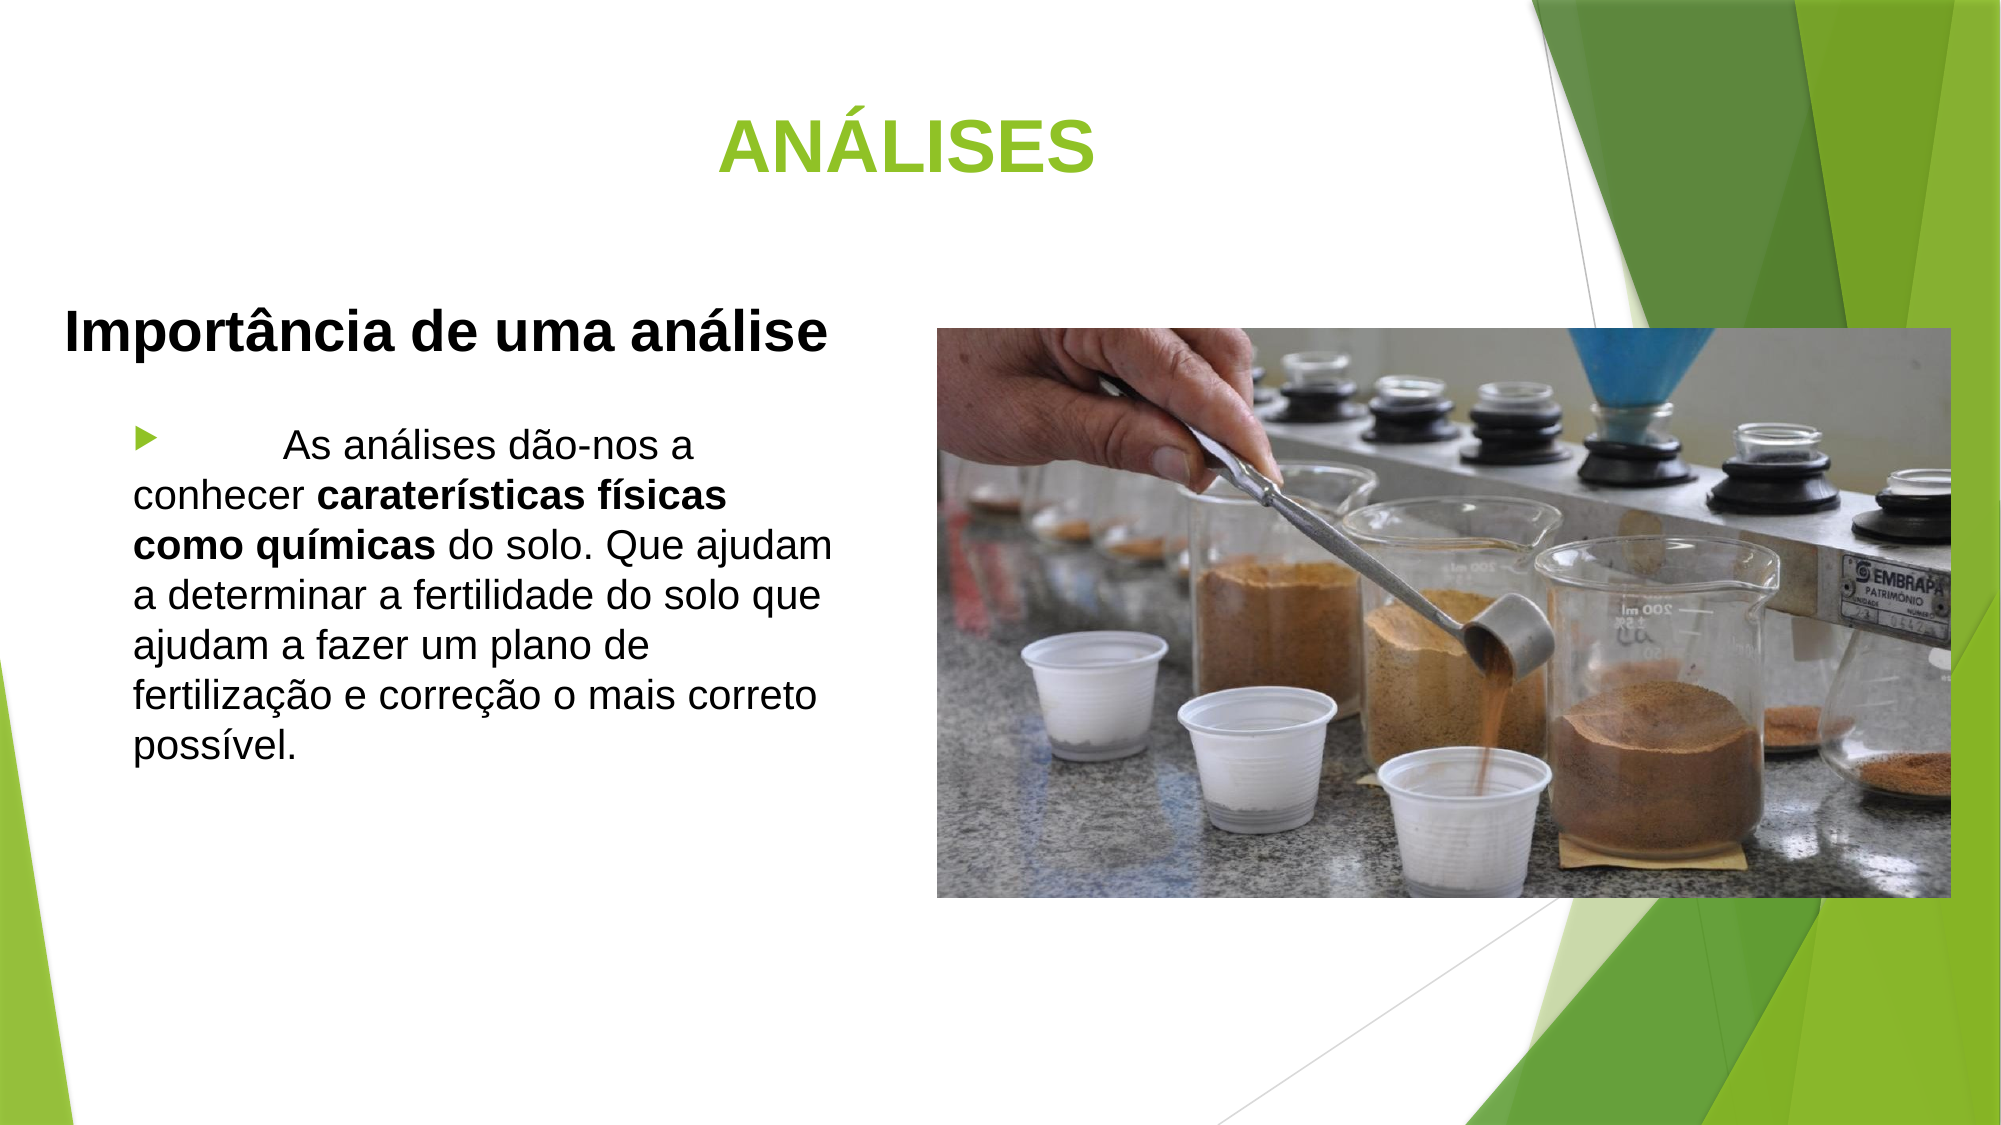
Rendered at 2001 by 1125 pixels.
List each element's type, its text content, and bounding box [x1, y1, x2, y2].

picture [937, 327, 1951, 899]
text_box Importância de uma análise [49, 285, 942, 371]
text_box ANÁLISES [702, 89, 1400, 195]
text_box As análises dão-nos a conhecer caraterísticas físicas como químicas do solo. Que ajudam a determinar a fertilidade do solo que ajudam a fazer um plano de fertilização e correção o mais correto possível. [117, 410, 852, 799]
